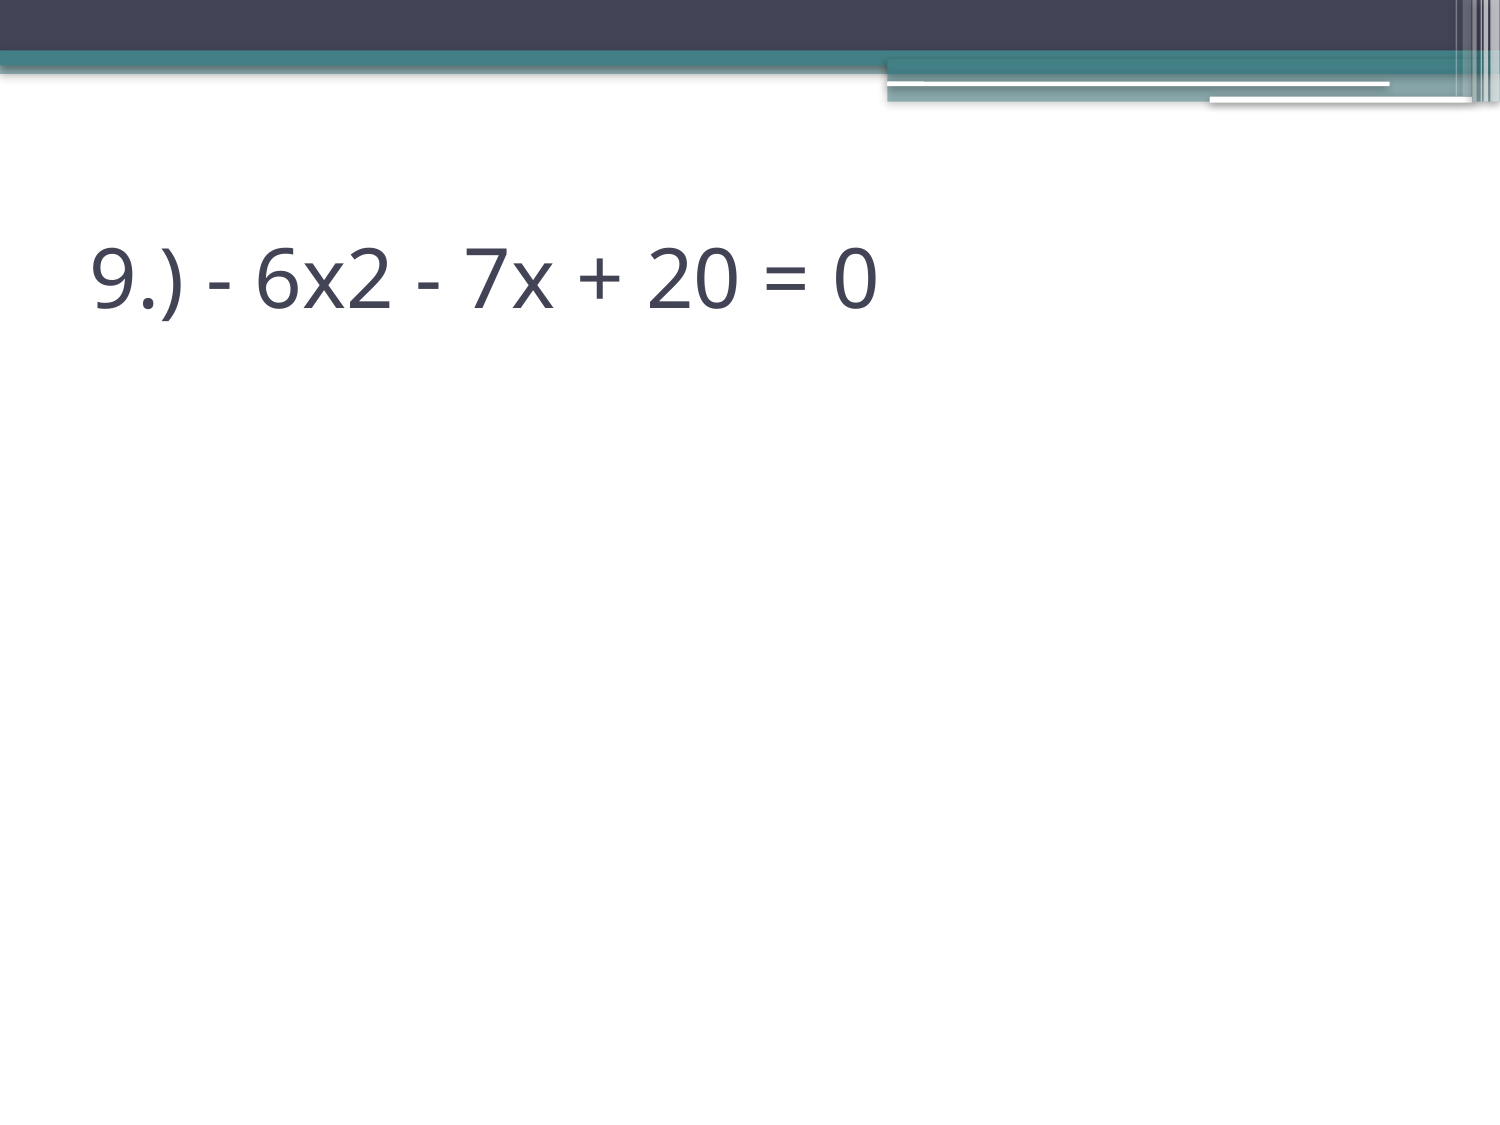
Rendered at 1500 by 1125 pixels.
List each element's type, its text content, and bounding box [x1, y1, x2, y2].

title 9.) - 6x2 - 7x + 20 = 0 [75, 187, 1425, 363]
